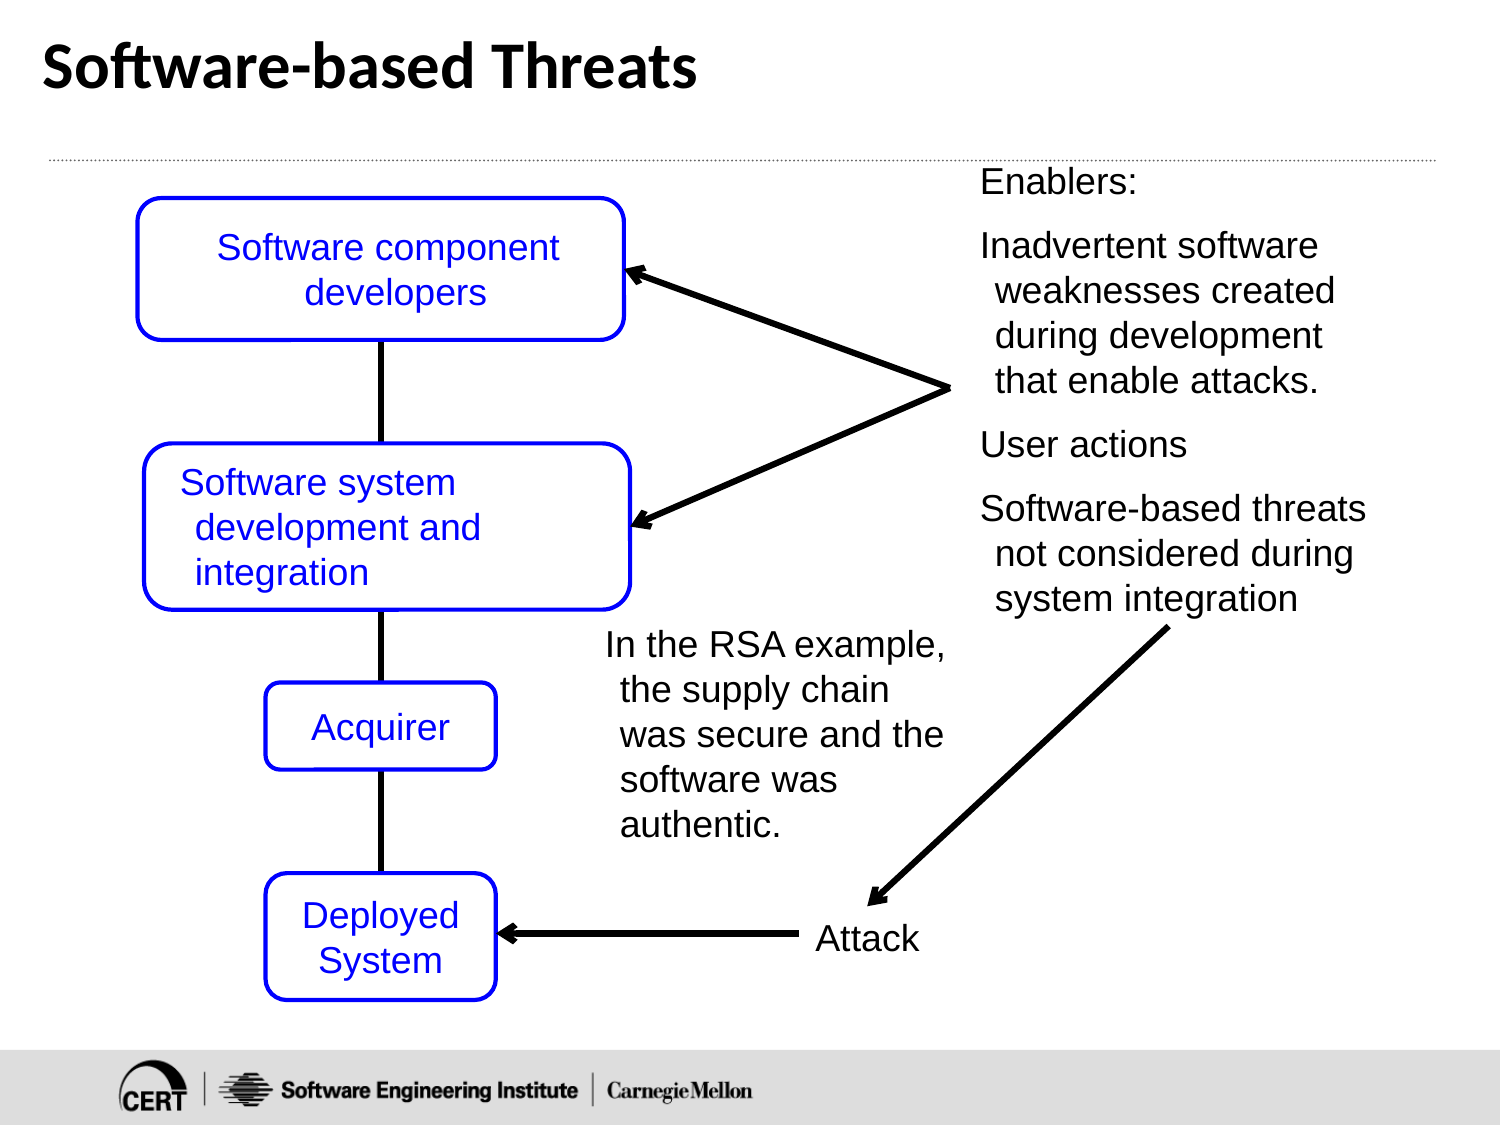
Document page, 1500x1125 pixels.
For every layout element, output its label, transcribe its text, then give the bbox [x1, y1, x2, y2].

text_box Attack [785, 906, 949, 966]
text_box Software component developers [386, 215, 603, 321]
text_box Software system development and integration [165, 450, 376, 601]
text_box [386, 443, 631, 610]
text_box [265, 872, 497, 1001]
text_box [623, 268, 951, 420]
text_box Software component developers [158, 215, 376, 321]
text_box [137, 198, 624, 340]
title Software-based Threats [42, 37, 1434, 155]
text_box Enablers: Inadvertent software weaknesses created during development that enable attacks. User actions Software-based threats not considered during system integration [949, 149, 1388, 626]
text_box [629, 418, 951, 527]
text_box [867, 687, 1169, 907]
text_box [144, 443, 376, 610]
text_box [265, 682, 497, 770]
picture [102, 1056, 765, 1117]
text_box Software system development and integration [386, 450, 610, 601]
text_box In the RSA example, the supply chain was secure and the software was authentic. [575, 612, 979, 852]
